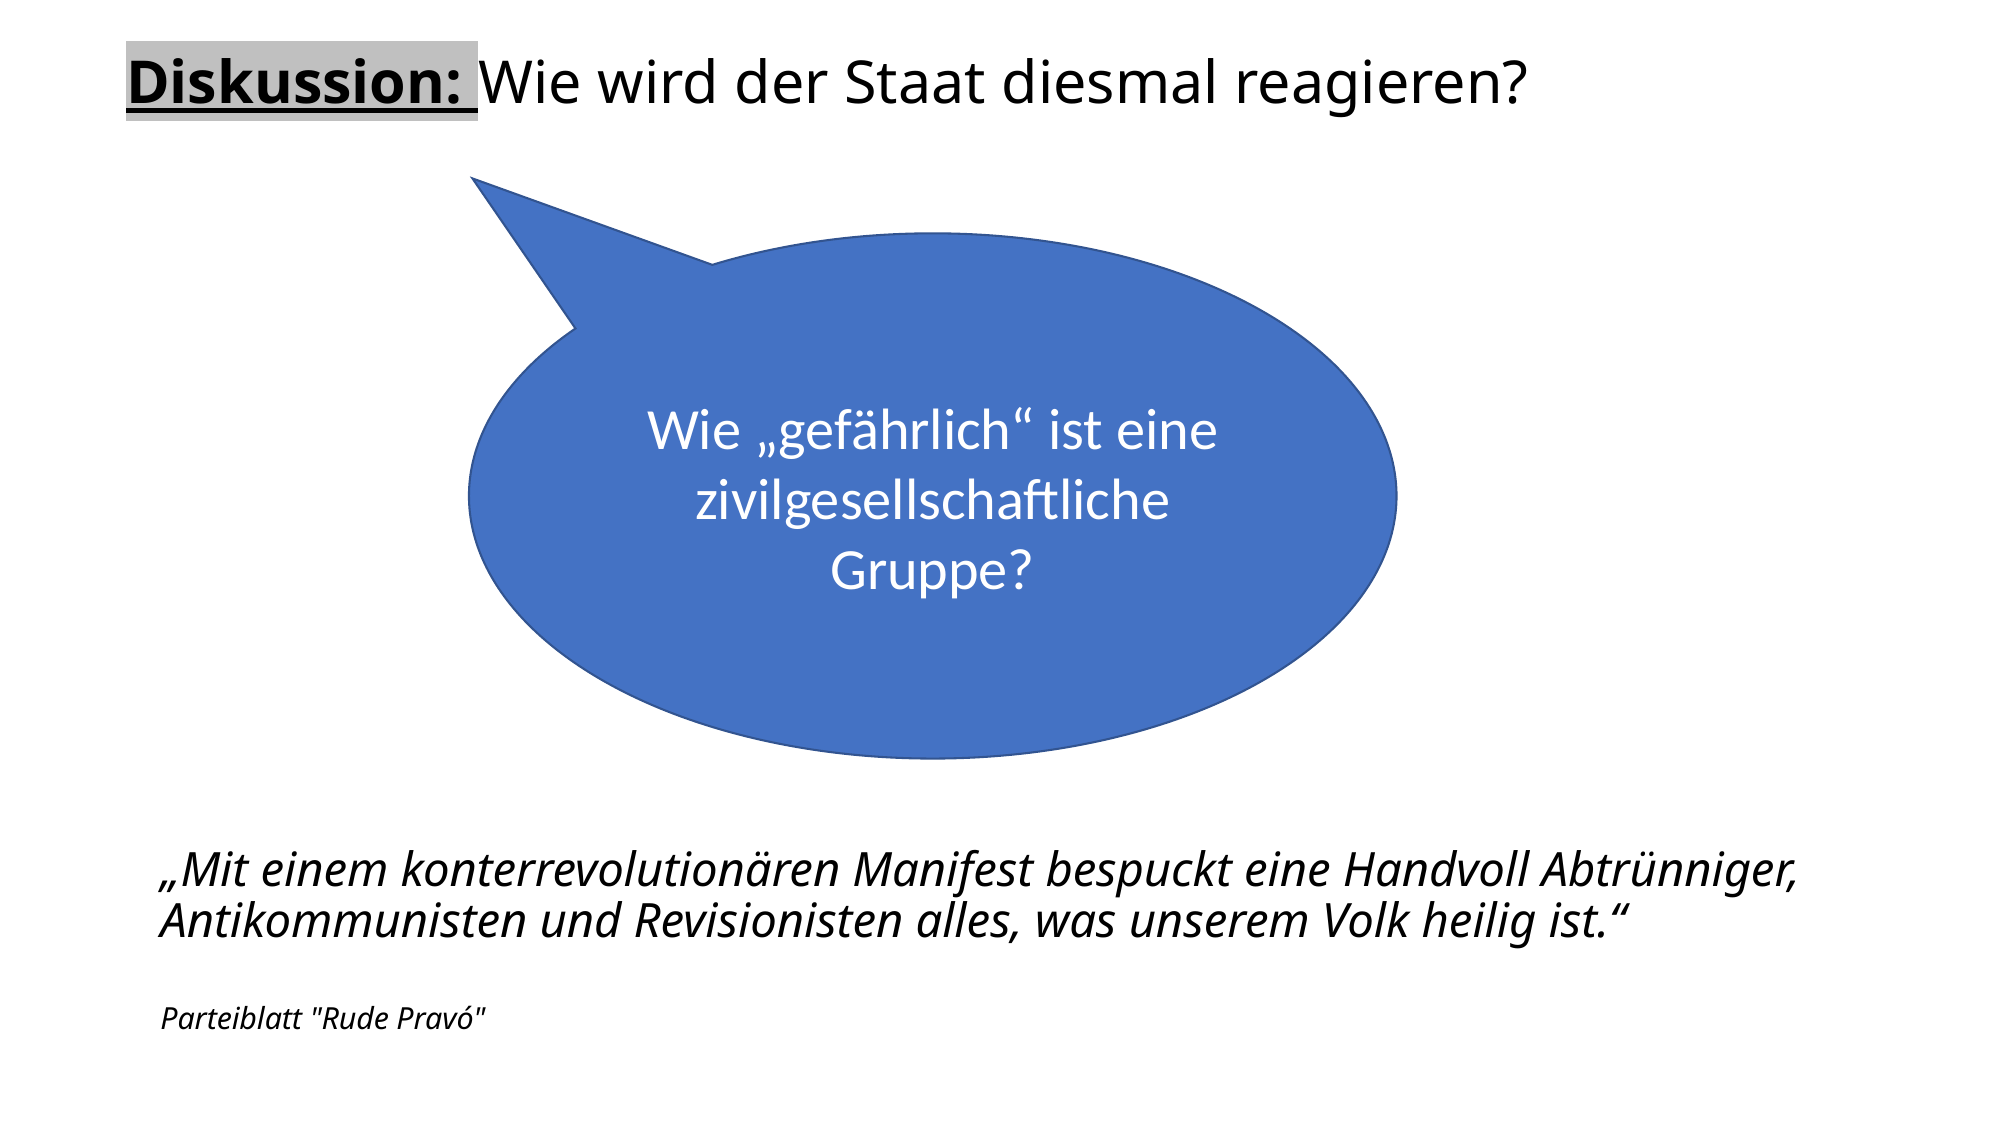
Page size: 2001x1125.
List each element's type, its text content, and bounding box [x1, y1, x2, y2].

text_box Wie „gefährlich“ ist eine zivilgesellschaftliche Gruppe? [467, 176, 1398, 760]
title „Mit einem konterrevolutionären Manifest bespuckt eine Handvoll Abtrünniger, Antikommunisten und Revisionisten alles, was unserem Volk heilig ist.“ Parteiblatt "Rude Pravó" [145, 814, 1855, 1068]
text_box Diskussion: Wie wird der Staat diesmal reagieren? [111, 26, 1821, 144]
